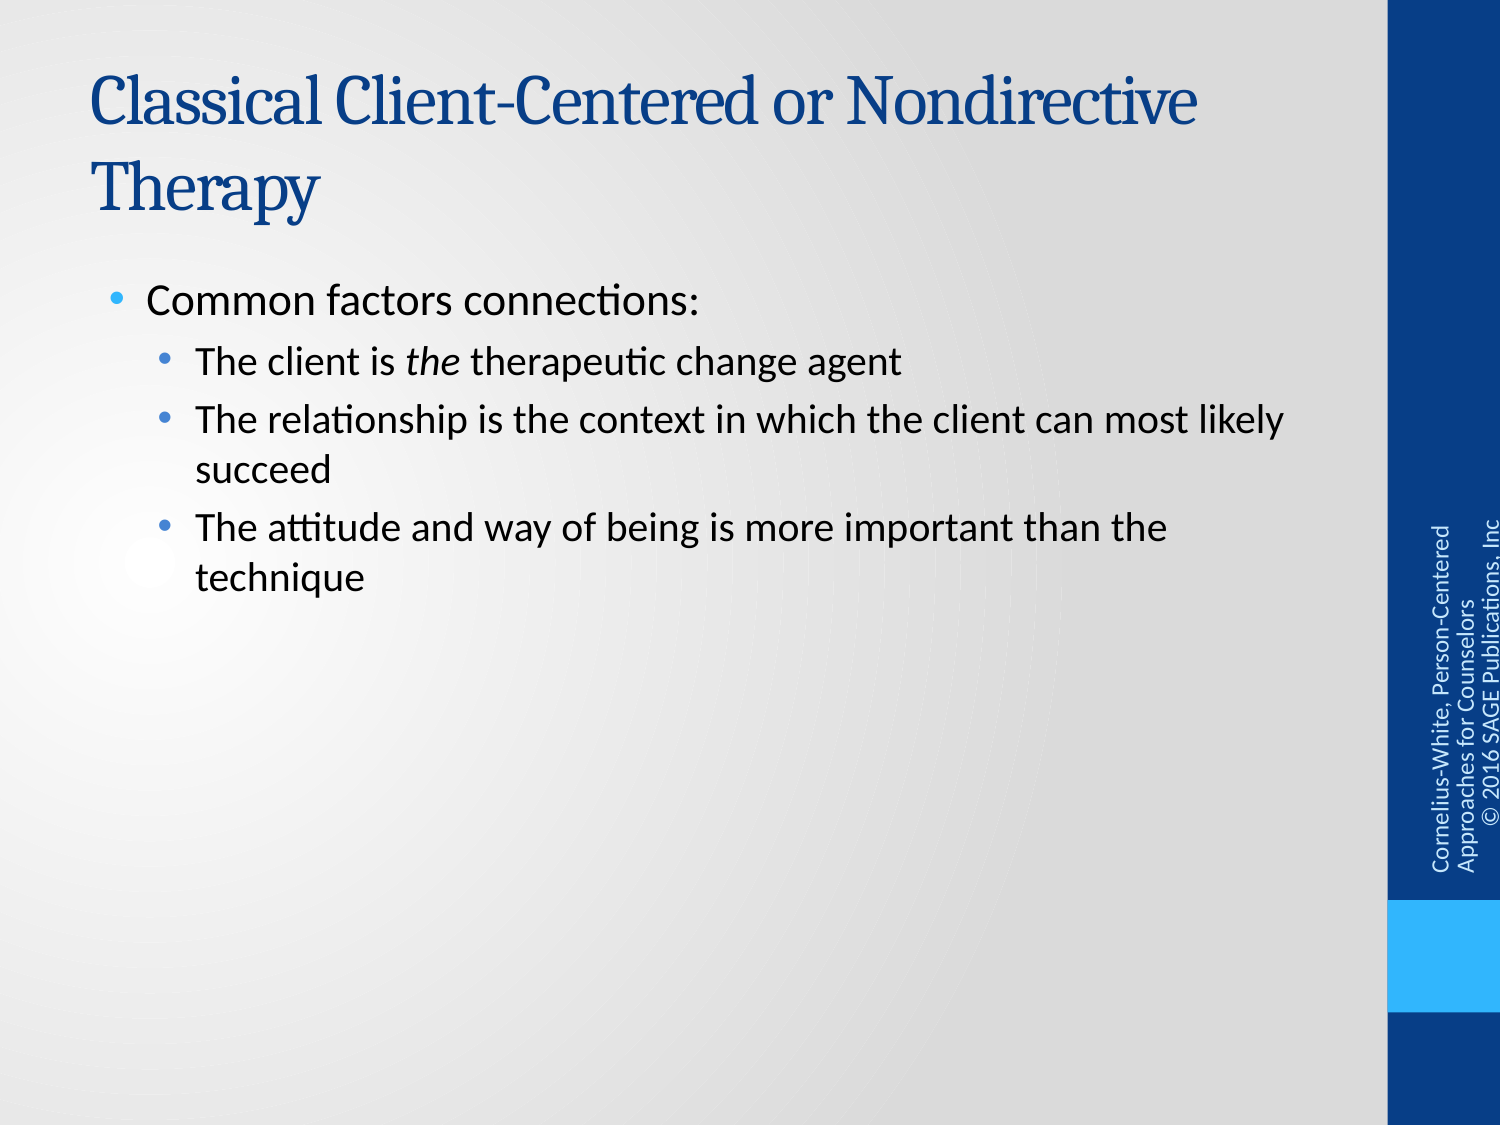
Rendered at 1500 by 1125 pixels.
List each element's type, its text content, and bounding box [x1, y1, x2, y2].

footer Cornelius-White, Person-Centered Approaches for Counselors © 2016 SAGE Publications, Inc. [1408, 500, 1469, 889]
title Classical Client-Centered or Nondirective Therapy [75, 45, 1325, 233]
list Common factors connections: The client is the therapeutic change agent The relationship is the context in which the client can most likely succeed The attitude and way of being is more important than the technique [75, 262, 1325, 1050]
